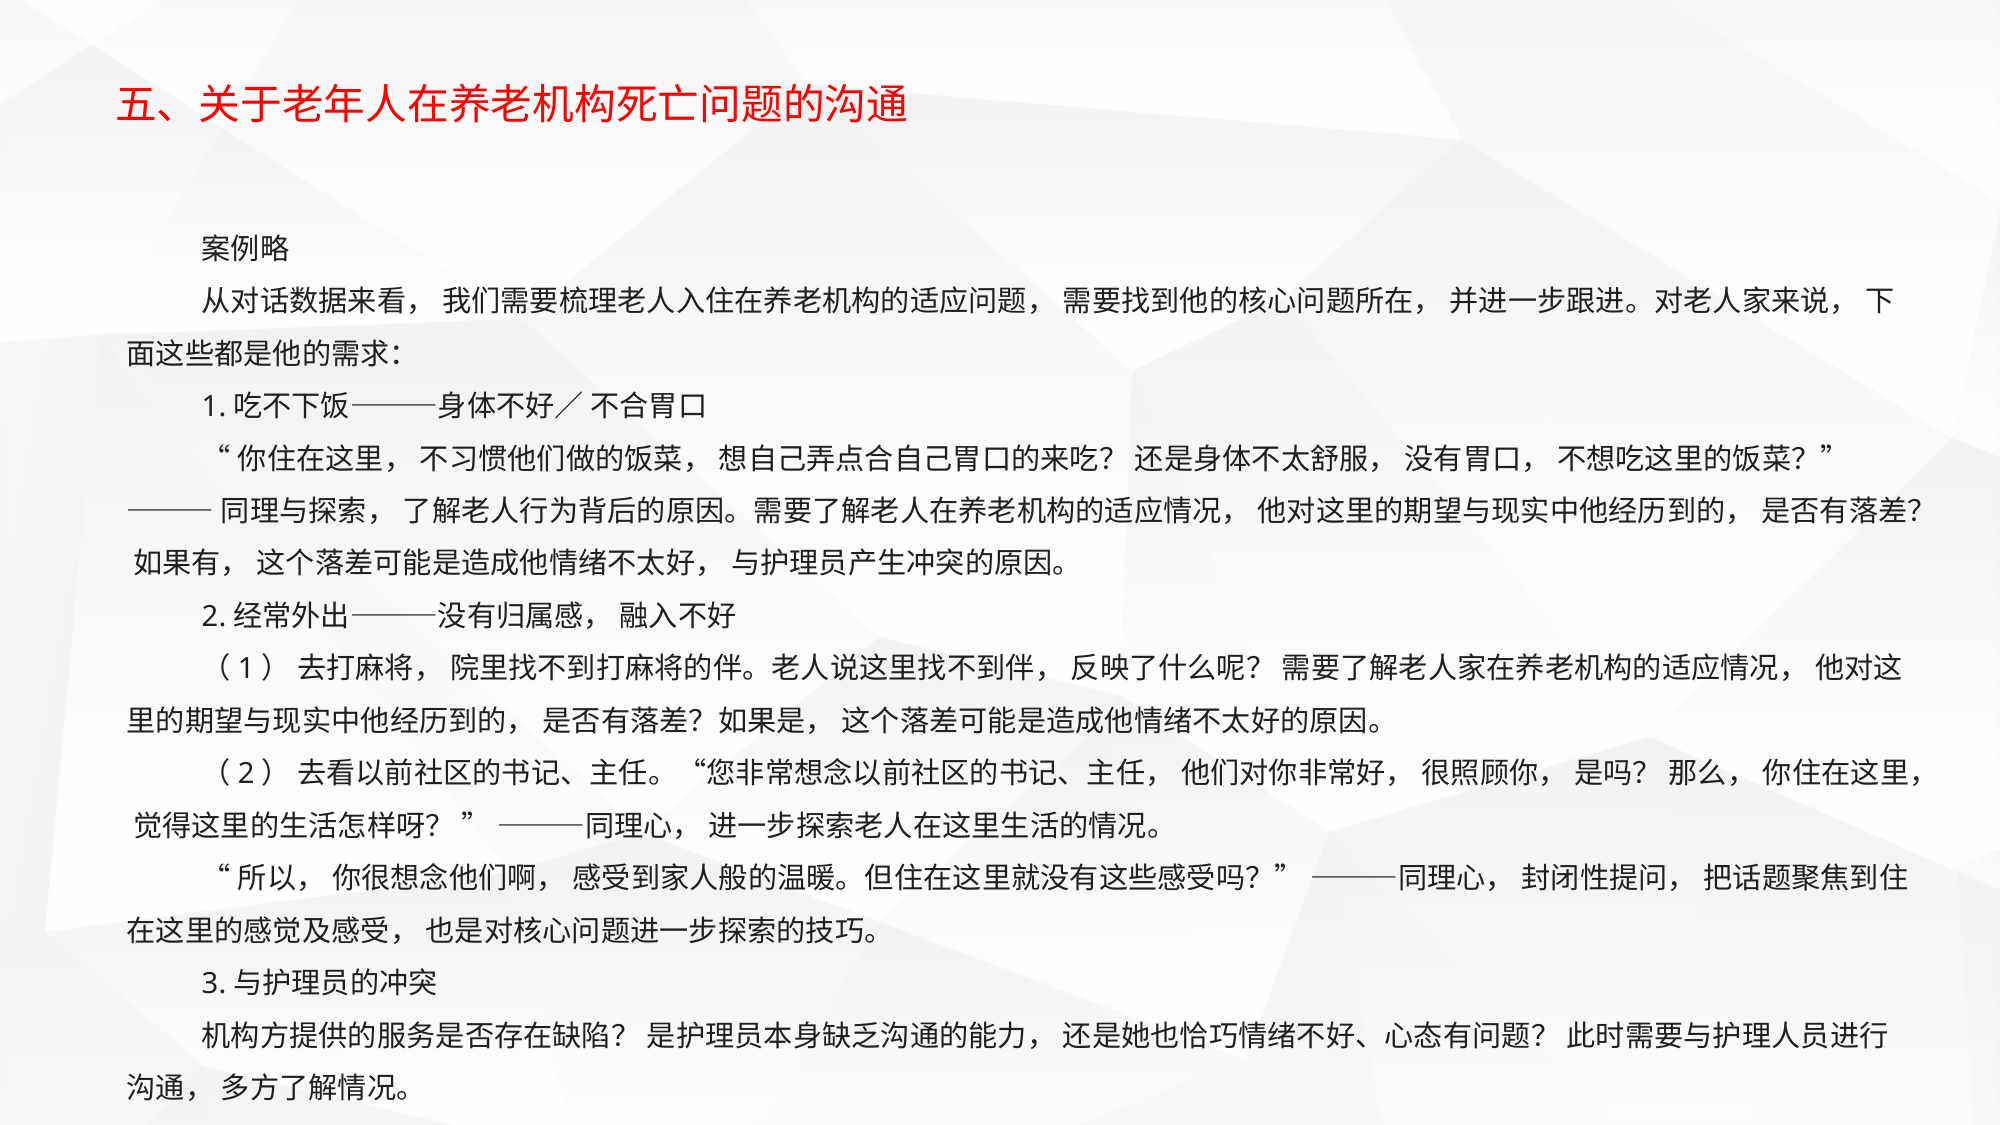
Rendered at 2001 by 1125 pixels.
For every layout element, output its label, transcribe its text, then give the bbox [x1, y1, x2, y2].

text_box 五、关于老年人在养老机构死亡问题的沟通 [100, 70, 1188, 136]
text_box 案例略 从对话数据来看， 我们需要梳理老人入住在养老机构的适应问题， 需要找到他的核心问题所在， 并进一步跟进。对老人家来说， 下面这些都是他的需求： 1.吃不下饭———身体不好／ 不合胃口 “你住在这里， 不习惯他们做的饭菜， 想自己弄点合自己胃口的来吃？ 还是身体不太舒服， 没有胃口， 不想吃这里的饭菜？” ——— 同理与探索， 了解老人行为背后的原因。需要了解老人在养老机构的适应情况， 他对这里的期望与现实中他经历到的， 是否有落差？ 如果有， 这个落差可能是造成他情绪不太好， 与护理员产生冲突的原因。 2.经常外出———没有归属感， 融入不好 （1） 去打麻将， 院里找不到打麻将的伴。老人说这里找不到伴， 反映了什么呢？ 需要了解老人家在养老机构的适应情况， 他对这里的期望与现实中他经历到的， 是否有落差？如果是， 这个落差可能是造成他情绪不太好的原因。 （2） 去看以前社区的书记、主任。“您非常想念以前社区的书记、主任， 他们对你非常好， 很照顾你， 是吗？ 那么， 你住在这里， 觉得这里的生活怎样呀？ ” ———同理心， 进一步探索老人在这里生活的情况。 “所以， 你很想念他们啊， 感受到家人般的温暖。但住在这里就没有这些感受吗？” ———同理心， 封闭性提问， 把话题聚焦到住在这里的感觉及感受， 也是对核心问题进一步探索的技巧。 3.与护理员的冲突 机构方提供的服务是否存在缺陷？ 是护理员本身缺乏沟通的能力， 还是她也恰巧情绪不好、心态有问题？ 此时需要与护理人员进行沟通， 多方了解情况。 [111, 205, 1926, 1112]
picture [0, 0, 2000, 1125]
